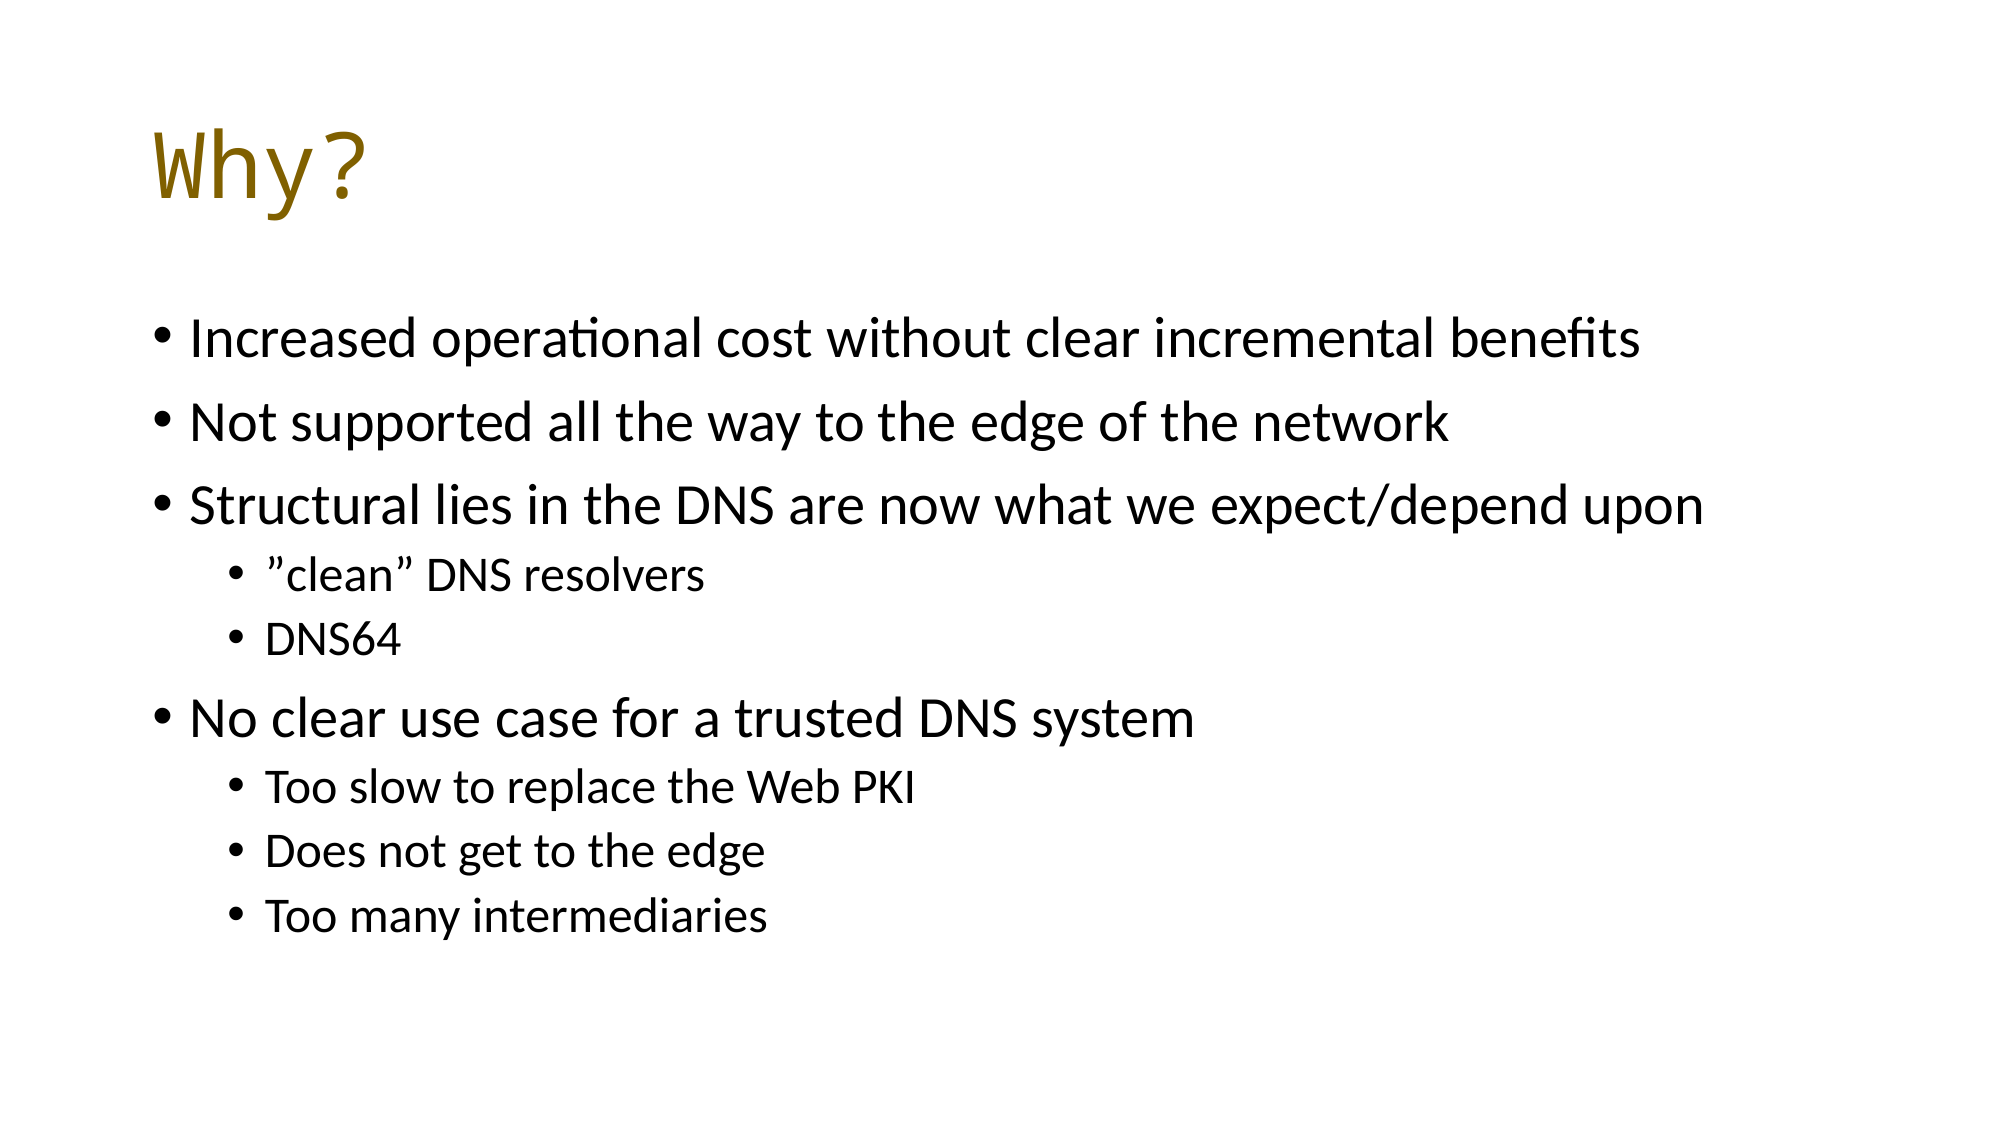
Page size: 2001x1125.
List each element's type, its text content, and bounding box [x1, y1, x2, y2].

title Why? [137, 59, 1863, 278]
list Increased operational cost without clear incremental benefits Not supported all the way to the edge of the network Structural lies in the DNS are now what we expect/depend upon ”clean” DNS resolvers DNS64 No clear use case for a trusted DNS system Too slow to replace the Web PKI Does not get to the edge Too many intermediaries [137, 299, 1863, 1014]
